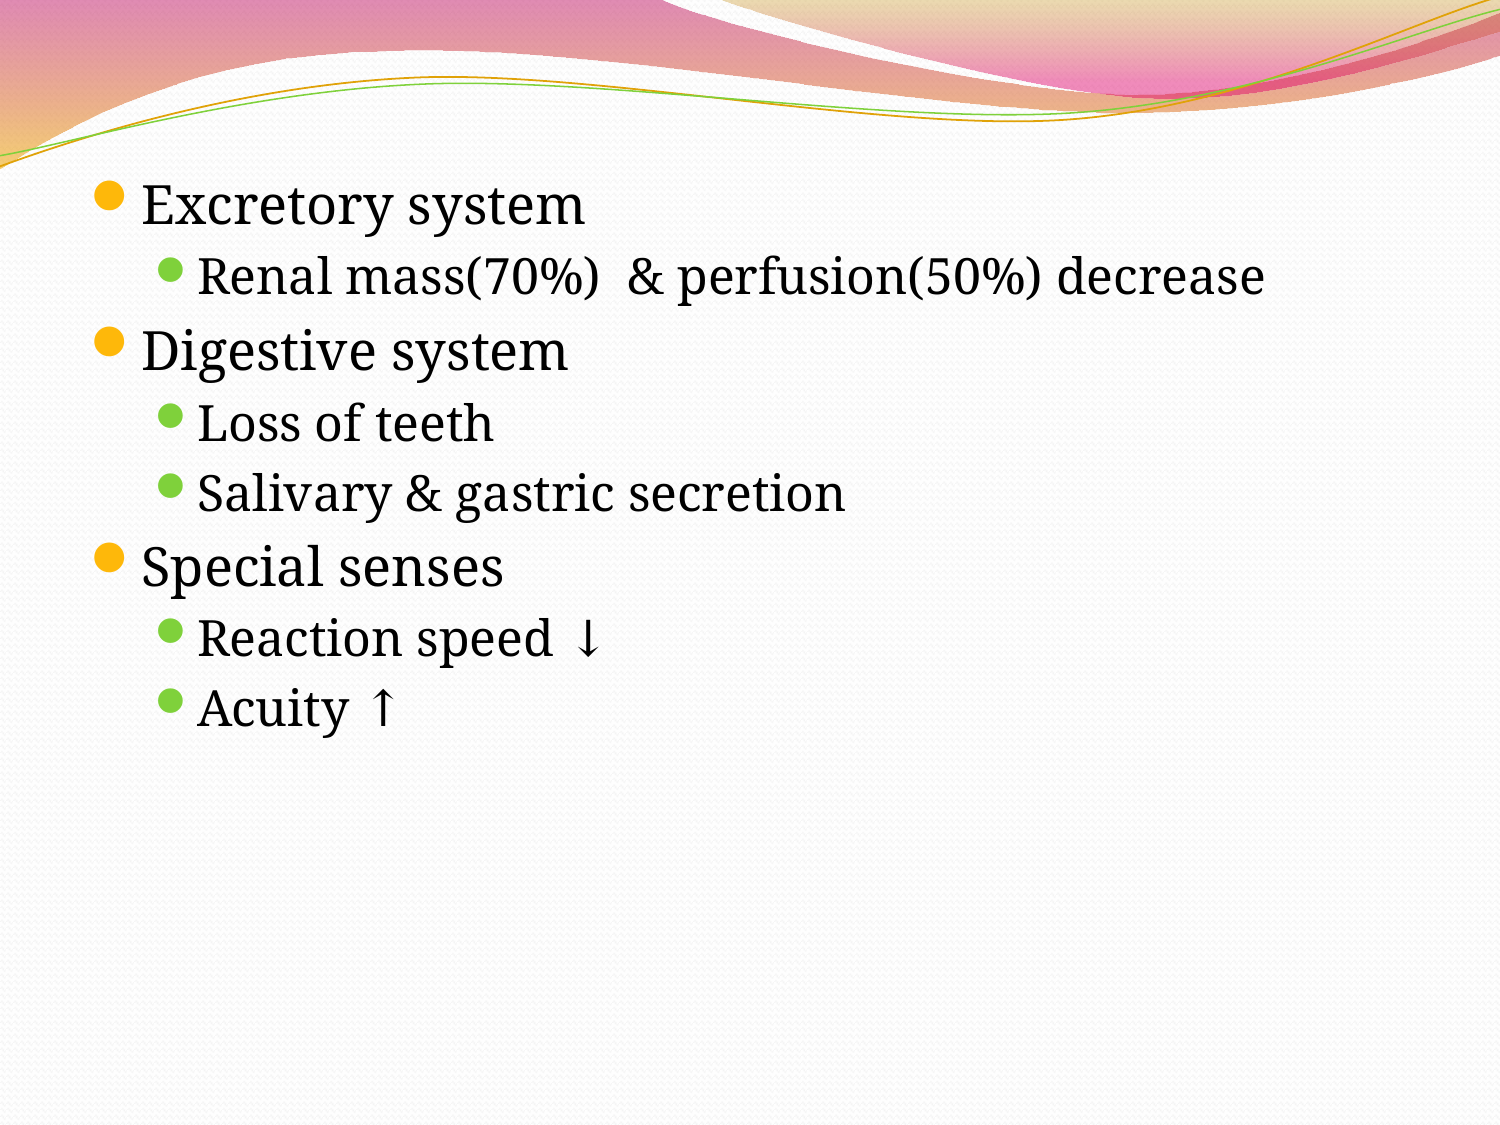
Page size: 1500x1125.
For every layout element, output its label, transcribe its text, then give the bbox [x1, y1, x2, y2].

list Excretory system Renal mass(70%) & perfusion(50%) decrease Digestive system Loss of teeth Salivary & gastric secretion Special senses Reaction speed ↓ Acuity ↑ [74, 162, 1426, 906]
